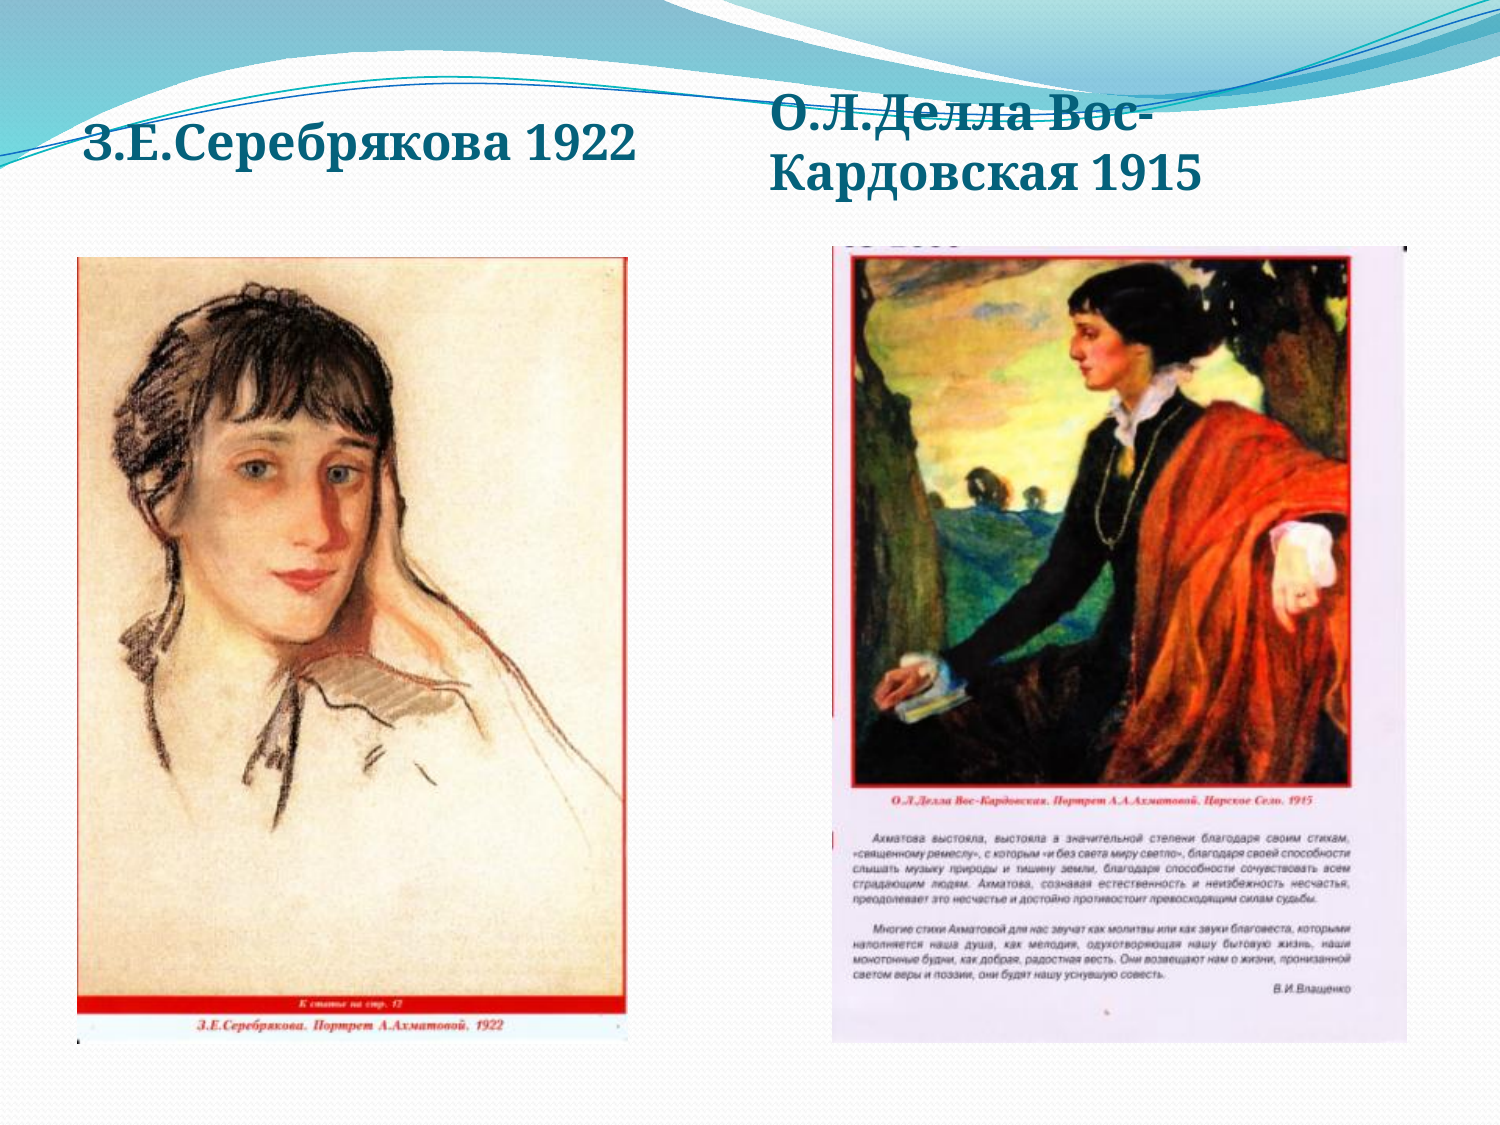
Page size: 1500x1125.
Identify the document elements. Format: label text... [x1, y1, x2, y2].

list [831, 245, 1407, 1044]
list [76, 257, 628, 1044]
list О.Л.Делла Вос-Кардовская 1915 [761, 70, 1425, 211]
list З.Е.Серебрякова 1922 [75, 70, 739, 211]
